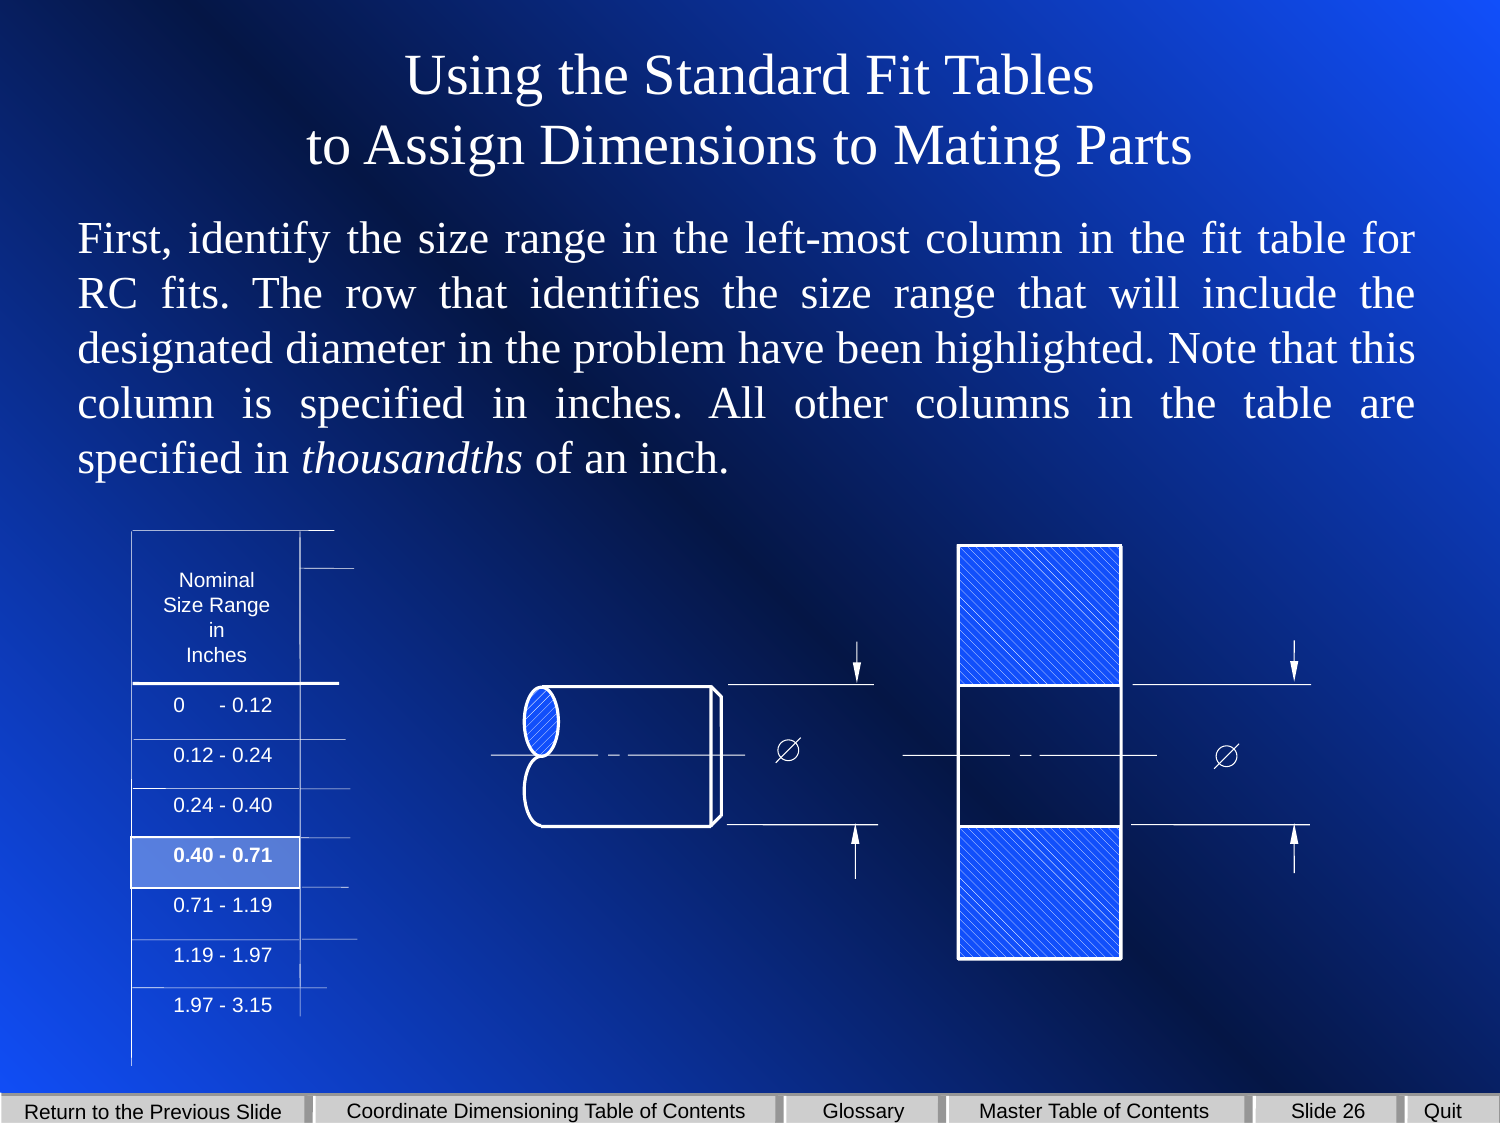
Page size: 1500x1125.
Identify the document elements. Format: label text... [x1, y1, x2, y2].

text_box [775, 737, 801, 763]
list First, identify the size range in the left-most column in the fit table for RC fits. The row that identifies the size range that will include the designated diameter in the problem have been highlighted. Note that this column is specified in inches. All other columns in the table are specified in thousandths of an inch. [61, 199, 1433, 501]
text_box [490, 545, 1312, 960]
text_box [132, 838, 158, 887]
text_box 0 - 0.12 0.12 - 0.24 0.24 - 0.40 0.40 - 0.71 0.71 - 1.19 1.19 - 1.97 1.97 - 3.15 [158, 684, 333, 1049]
title Using the Standard Fit Tables to Assign Dimensions to Mating Parts [111, 11, 1388, 199]
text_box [1213, 743, 1240, 769]
text_box Nominal Size Range in Inches [148, 559, 286, 674]
